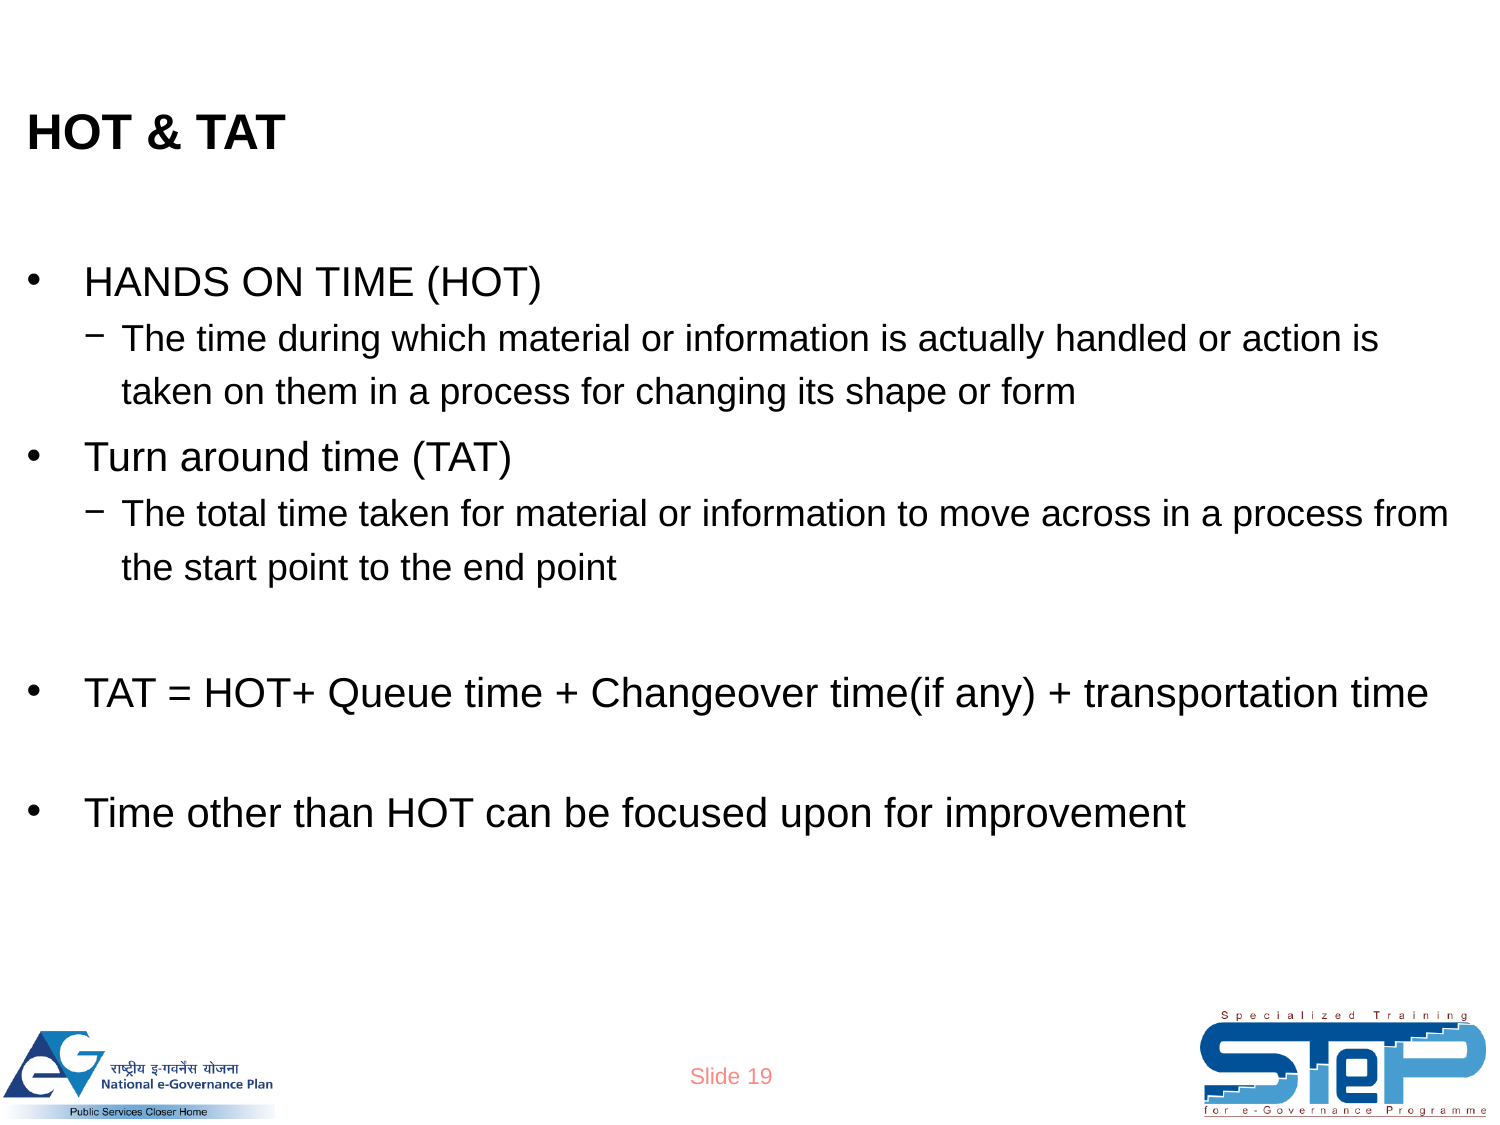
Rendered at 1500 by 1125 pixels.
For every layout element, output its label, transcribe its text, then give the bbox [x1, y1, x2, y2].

title HOT & TAT [26, 99, 1472, 235]
picture [2, 1031, 275, 1119]
picture [1200, 1011, 1486, 1117]
subtitle HANDS ON TIME (HOT) The time during which material or information is actually handled or action is taken on them in a process for changing its shape or form Turn around time (TAT) The total time taken for material or information to move across in a process from the start point to the end point TAT = HOT+ Queue time + Changeover time(if any) + transportation time Time other than HOT can be focused upon for improvement [26, 244, 1472, 957]
